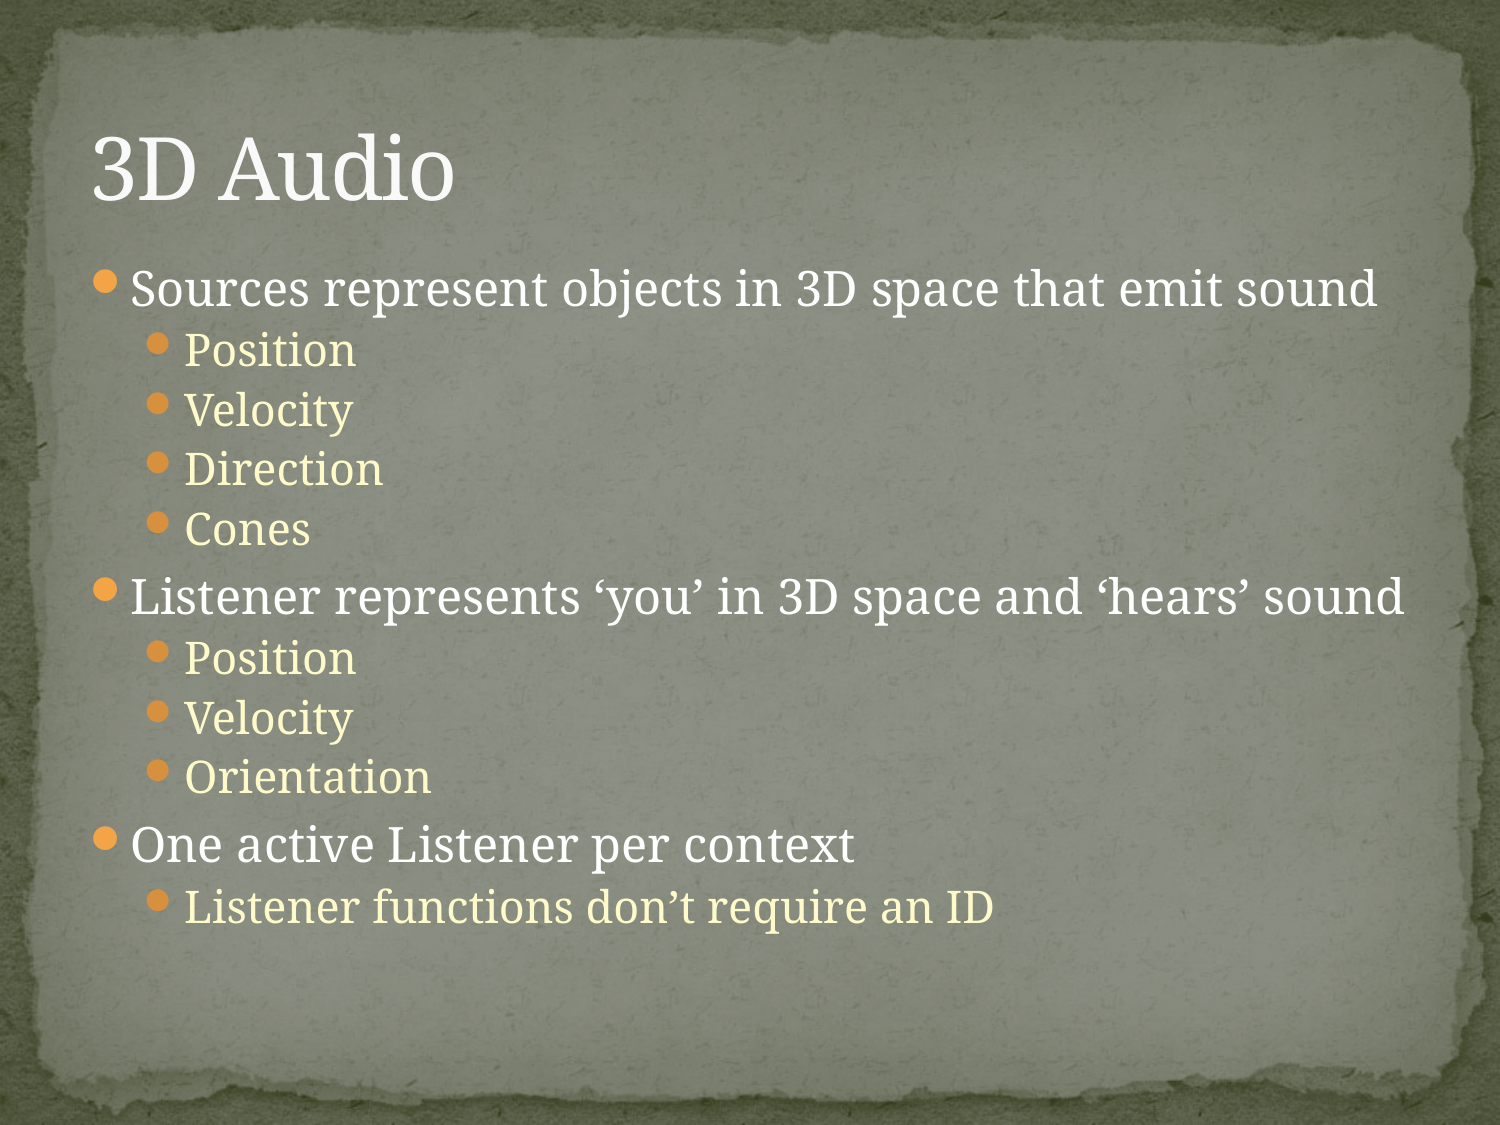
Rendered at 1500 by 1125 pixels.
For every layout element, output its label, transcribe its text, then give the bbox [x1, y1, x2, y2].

list Sources represent objects in 3D space that emit sound Position Velocity Direction Cones Listener represents ‘you’ in 3D space and ‘hears’ sound Position Velocity Orientation One active Listener per context Listener functions don’t require an ID [75, 249, 1425, 1000]
title 3D Audio [74, 24, 1425, 225]
